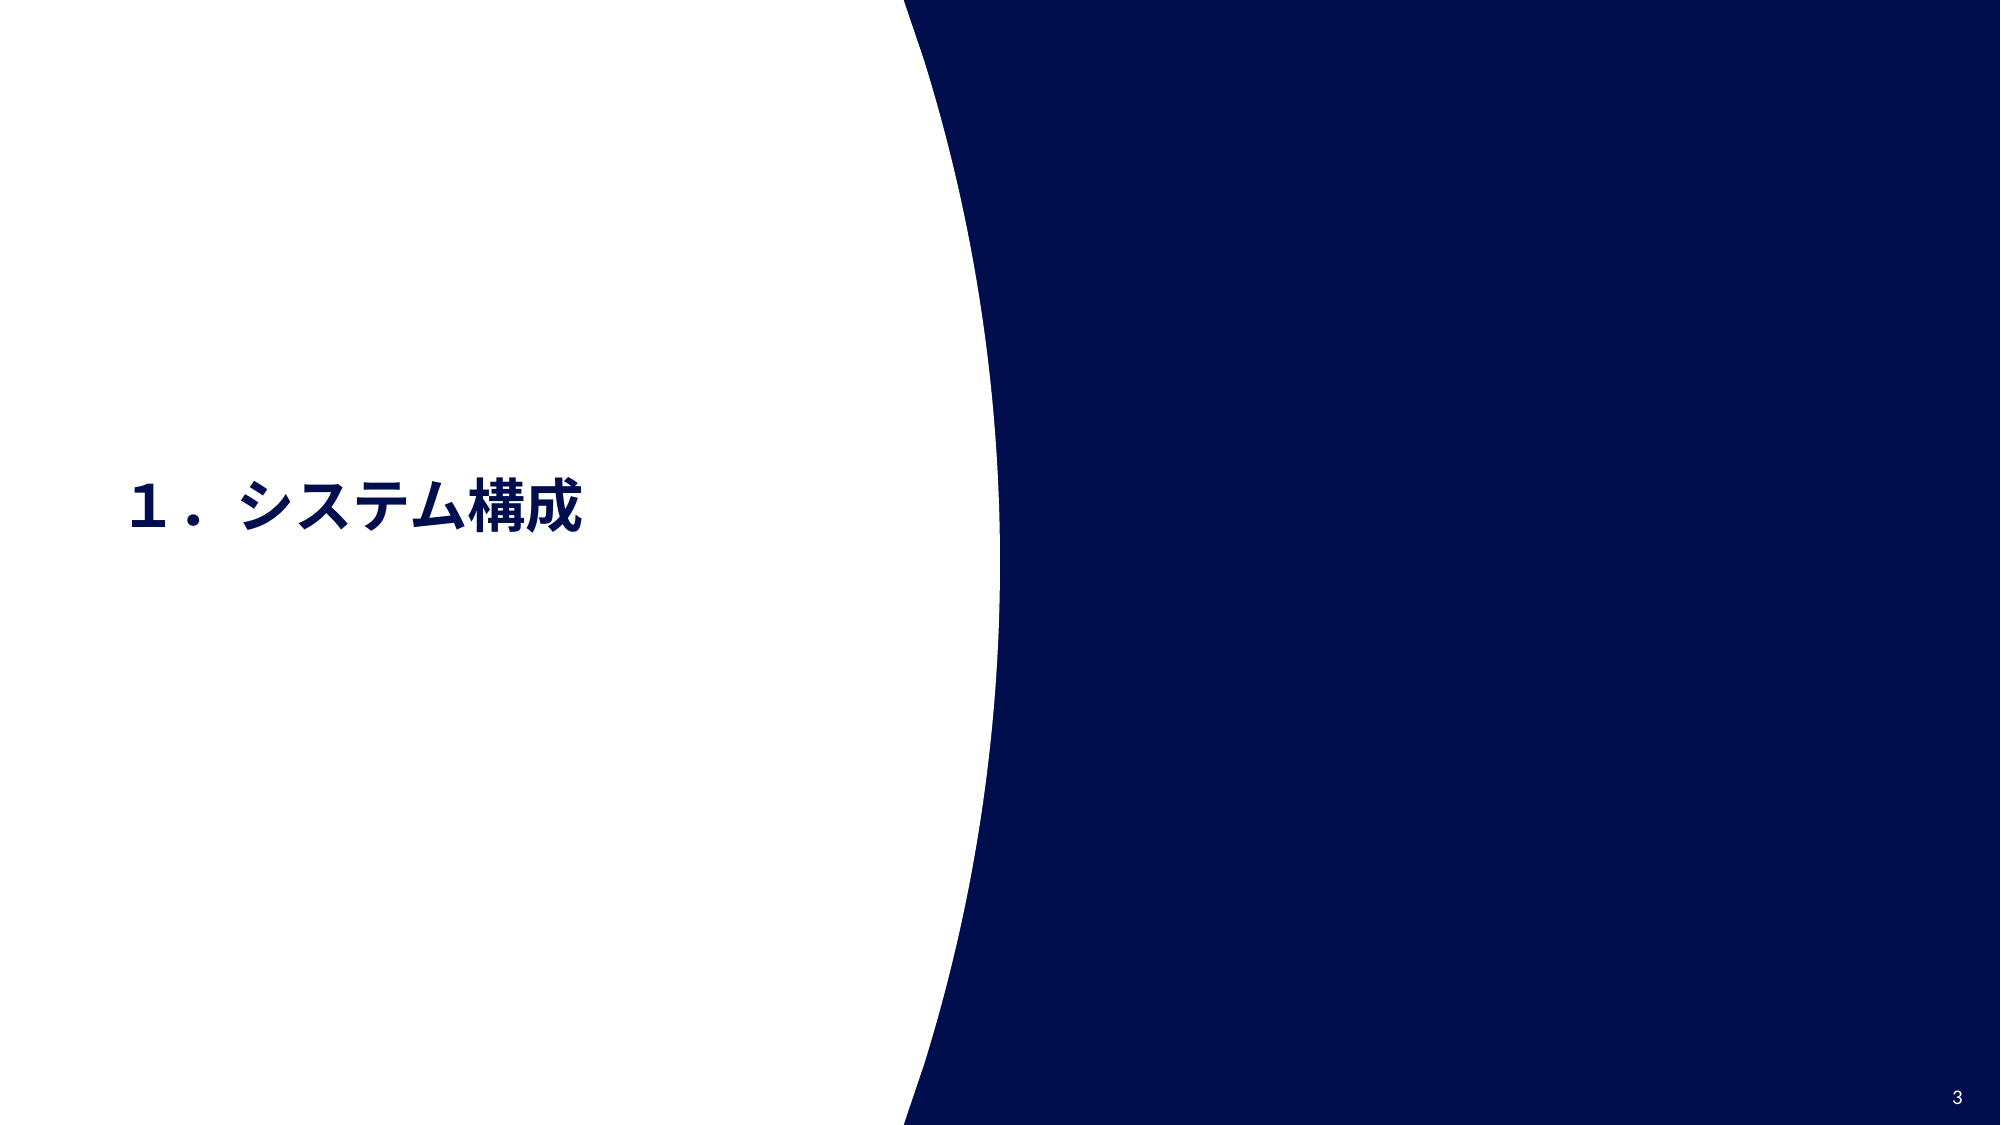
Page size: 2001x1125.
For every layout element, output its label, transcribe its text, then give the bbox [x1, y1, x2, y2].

title １．システム構成 [119, 468, 977, 657]
